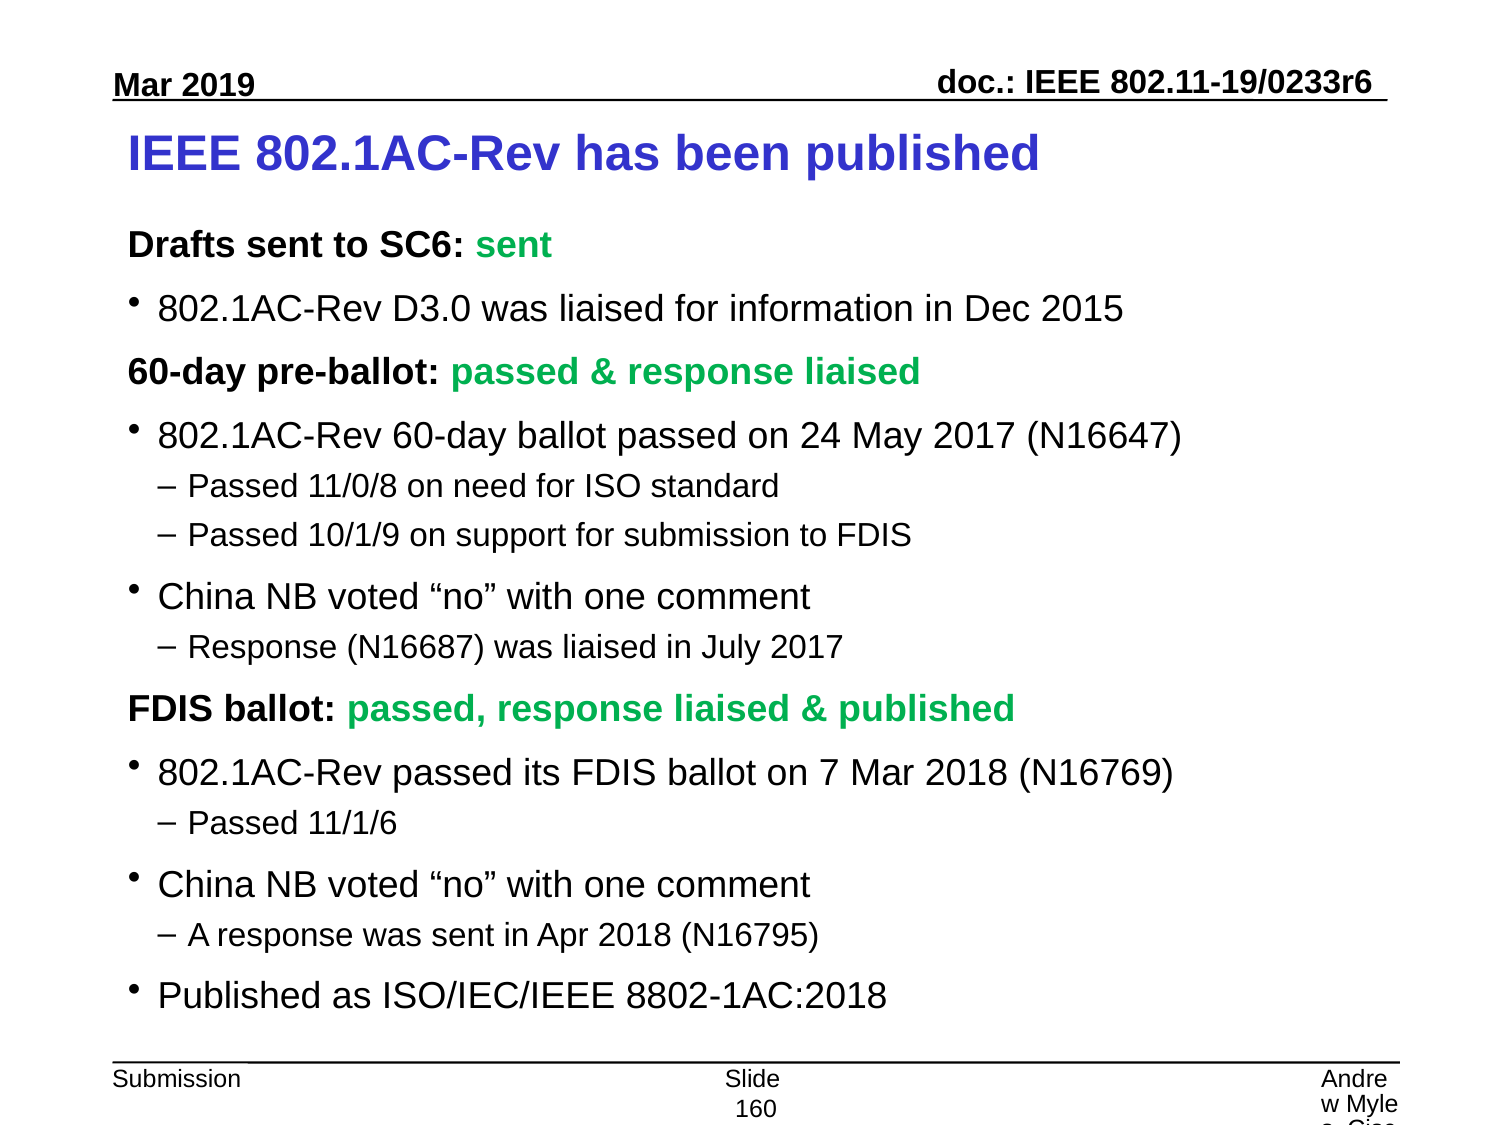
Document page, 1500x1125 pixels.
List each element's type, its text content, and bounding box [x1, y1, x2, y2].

list Drafts sent to SC6: sent 802.1AC-Rev D3.0 was liaised for information in Dec 2015 60-day pre-ballot: passed & response liaised 802.1AC-Rev 60-day ballot passed on 24 May 2017 (N16647) Passed 11/0/8 on need for ISO standard Passed 10/1/9 on support for submission to FDIS China NB voted “no” with one comment Response (N16687) was liaised in July 2017 FDIS ballot: passed, response liaised & published 802.1AC-Rev passed its FDIS ballot on 7 Mar 2018 (N16769) Passed 11/1/6 China NB voted “no” with one comment A response was sent in Apr 2018 (N16795) Published as ISO/IEC/IEEE 8802-1AC:2018 [112, 212, 1388, 888]
title IEEE 802.1AC-Rev has been published [112, 112, 1388, 212]
slide_number Slide 160 [709, 1061, 803, 1093]
footer Andrew Myles, Cisco [1320, 1061, 1402, 1093]
